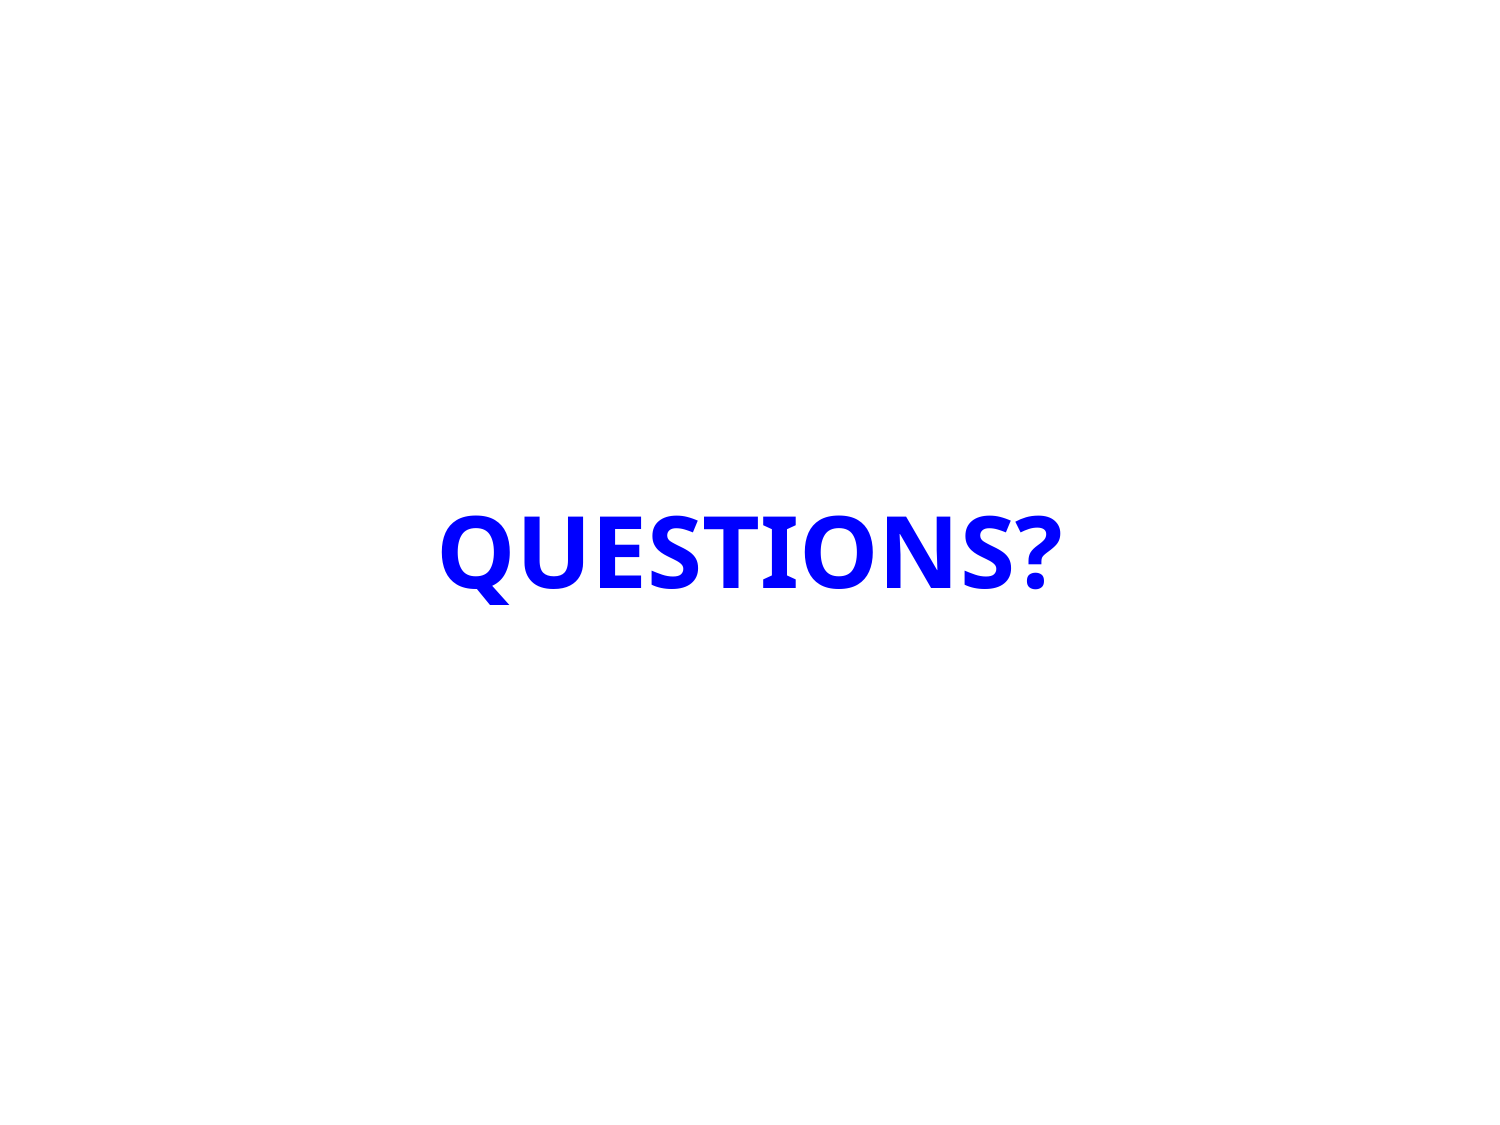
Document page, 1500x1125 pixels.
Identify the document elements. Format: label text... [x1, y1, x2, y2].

list QUESTIONS? [75, 20, 1425, 1078]
